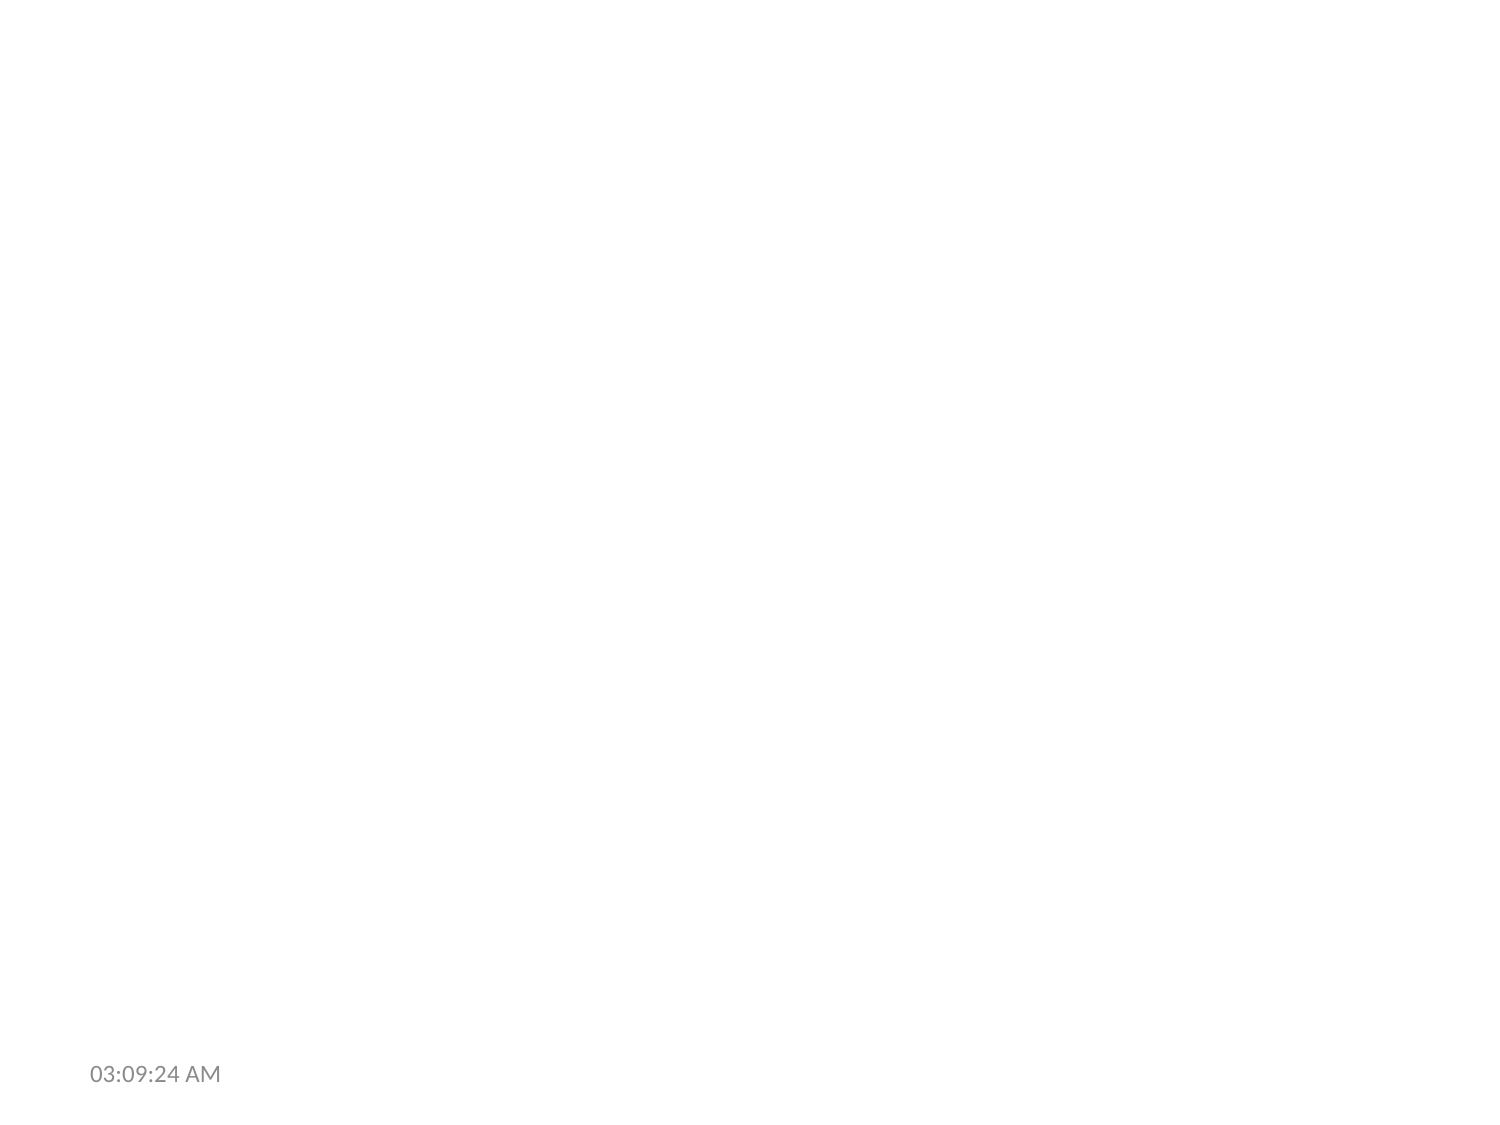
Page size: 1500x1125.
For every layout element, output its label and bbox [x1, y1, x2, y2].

slide_number [75, 1042, 425, 1103]
